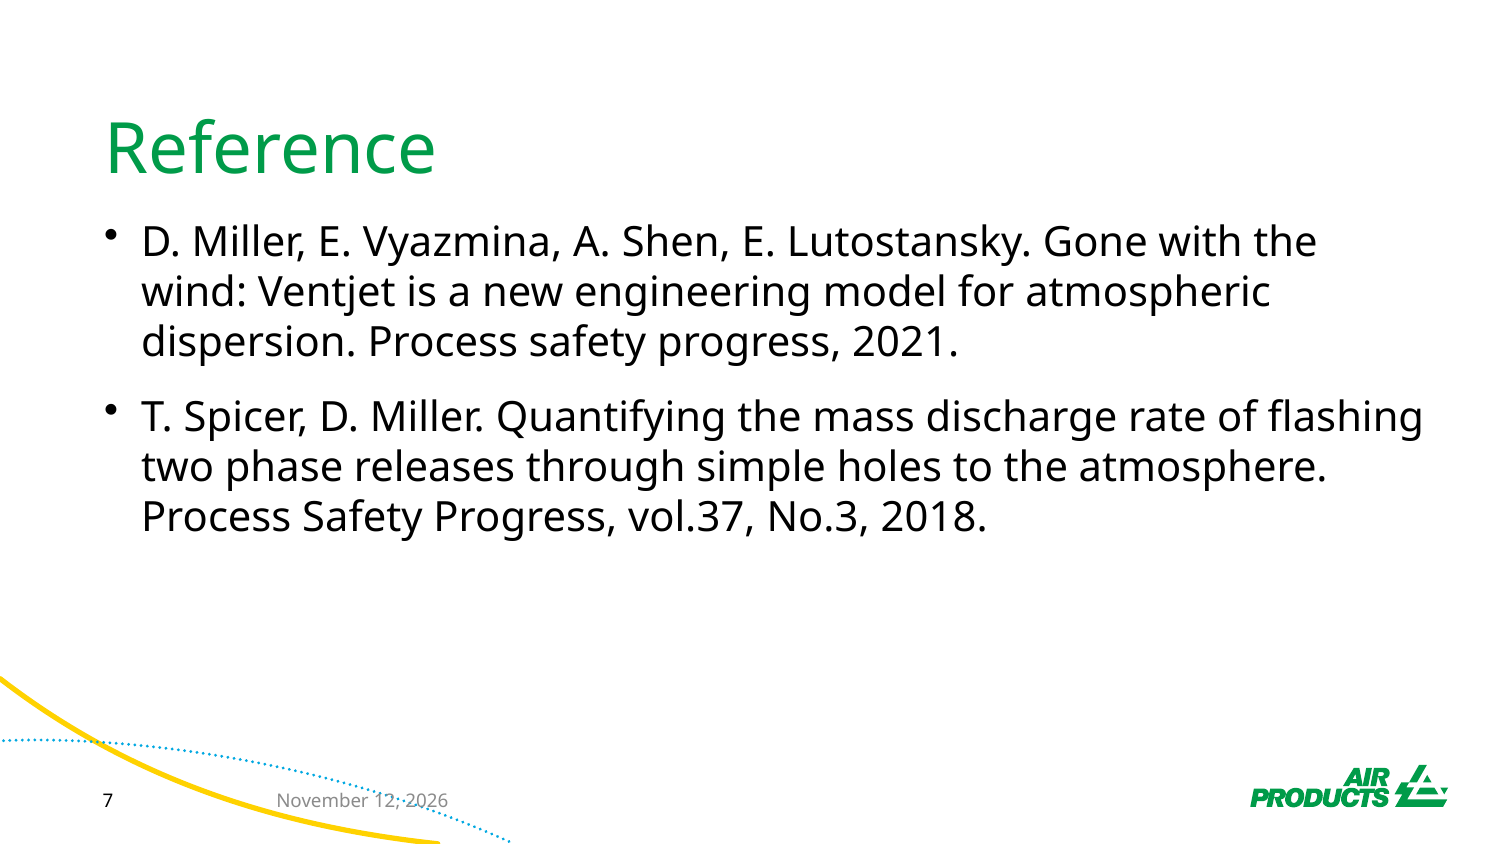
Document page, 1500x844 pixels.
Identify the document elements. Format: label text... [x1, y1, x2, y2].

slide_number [331, 771, 510, 832]
list D. Miller, E. Vyazmina, A. Shen, E. Lutostansky. Gone with the wind: Ventjet is a new engineering model for atmospheric dispersion. Process safety progress, 2021. T. Spicer, D. Miller. Quantifying the mass discharge rate of flashing two phase releases through simple holes to the atmosphere. Process Safety Progress, vol.37, No.3, 2018. [96, 206, 1443, 708]
slide_number 7 [87, 771, 331, 832]
title Reference [96, 55, 1440, 197]
